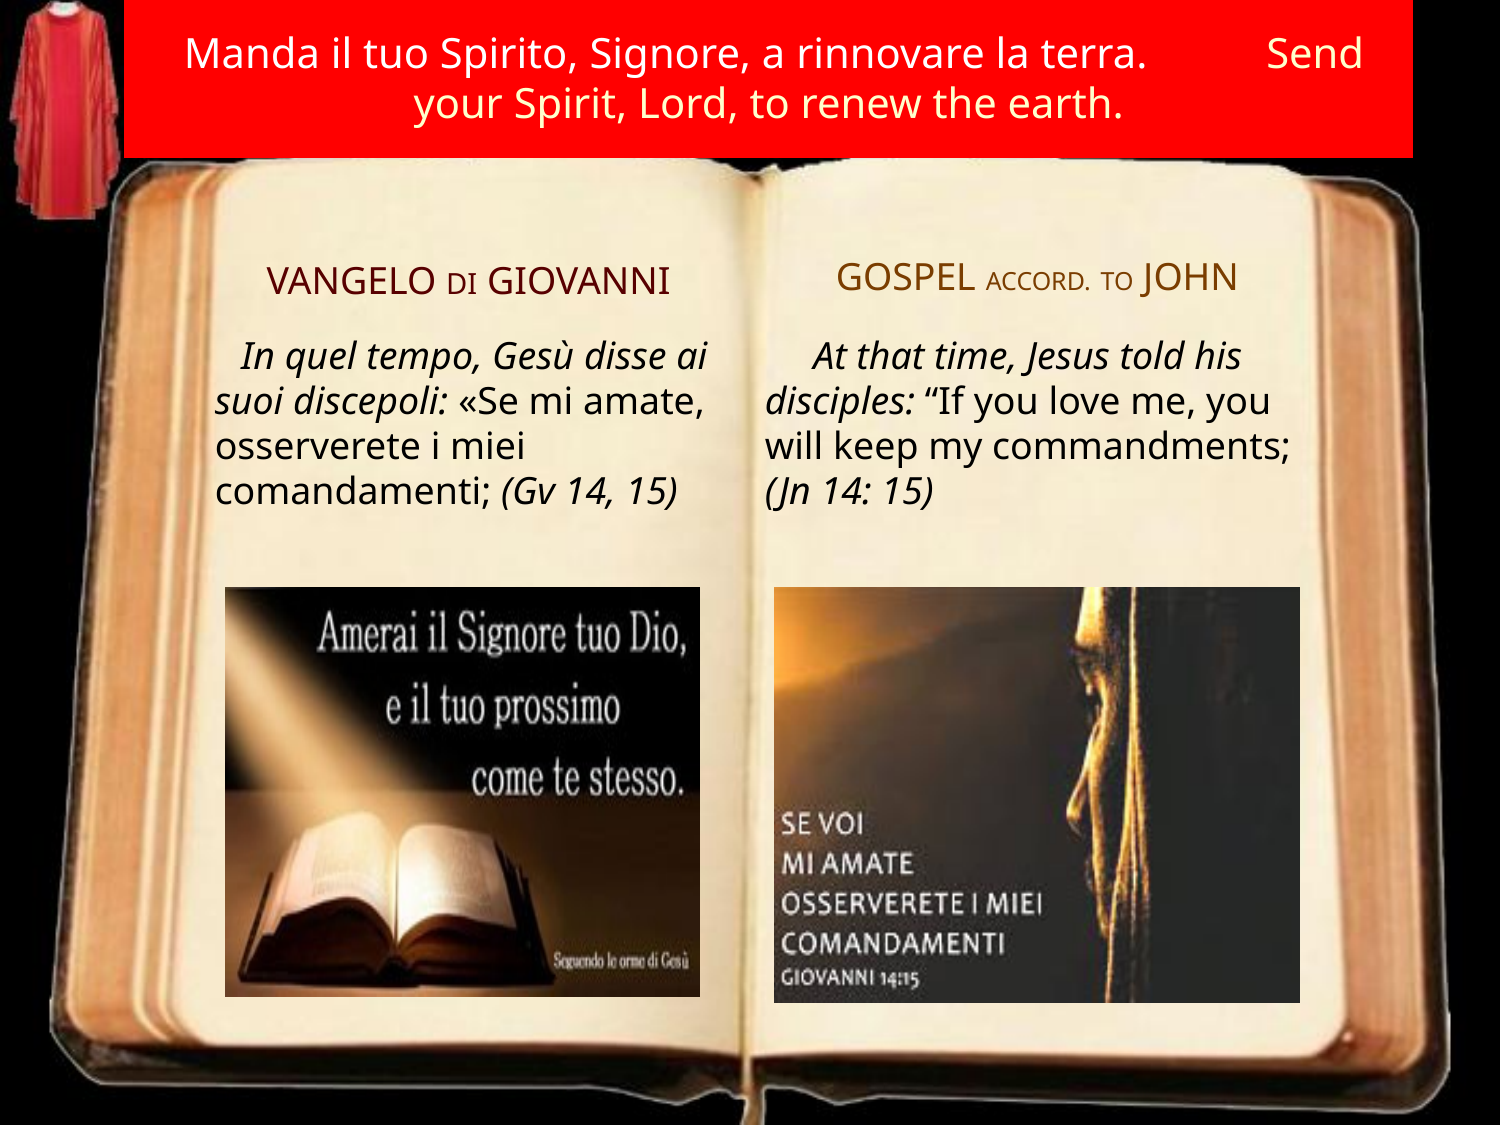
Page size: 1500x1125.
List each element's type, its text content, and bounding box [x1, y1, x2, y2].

text_box In quel tempo, Gesù disse ai suoi discepoli: «Se mi amate, osserverete i miei comandamenti; (Gv 14, 15) [200, 324, 749, 520]
picture [0, 0, 1500, 1125]
title GOSPEL ACCORD. TO JOHN [738, 249, 1363, 300]
text_box Manda il tuo Spirito, Signore, a rinnovare la terra. Send your Spirit, Lord, to renew the earth. [124, 0, 1413, 158]
text_box VANGELO DI GIOVANNI [199, 249, 738, 310]
text_box At that time, Jesus told his disciples: “If you love me, you will keep my commandments; (Jn 14: 15) [749, 324, 1350, 520]
